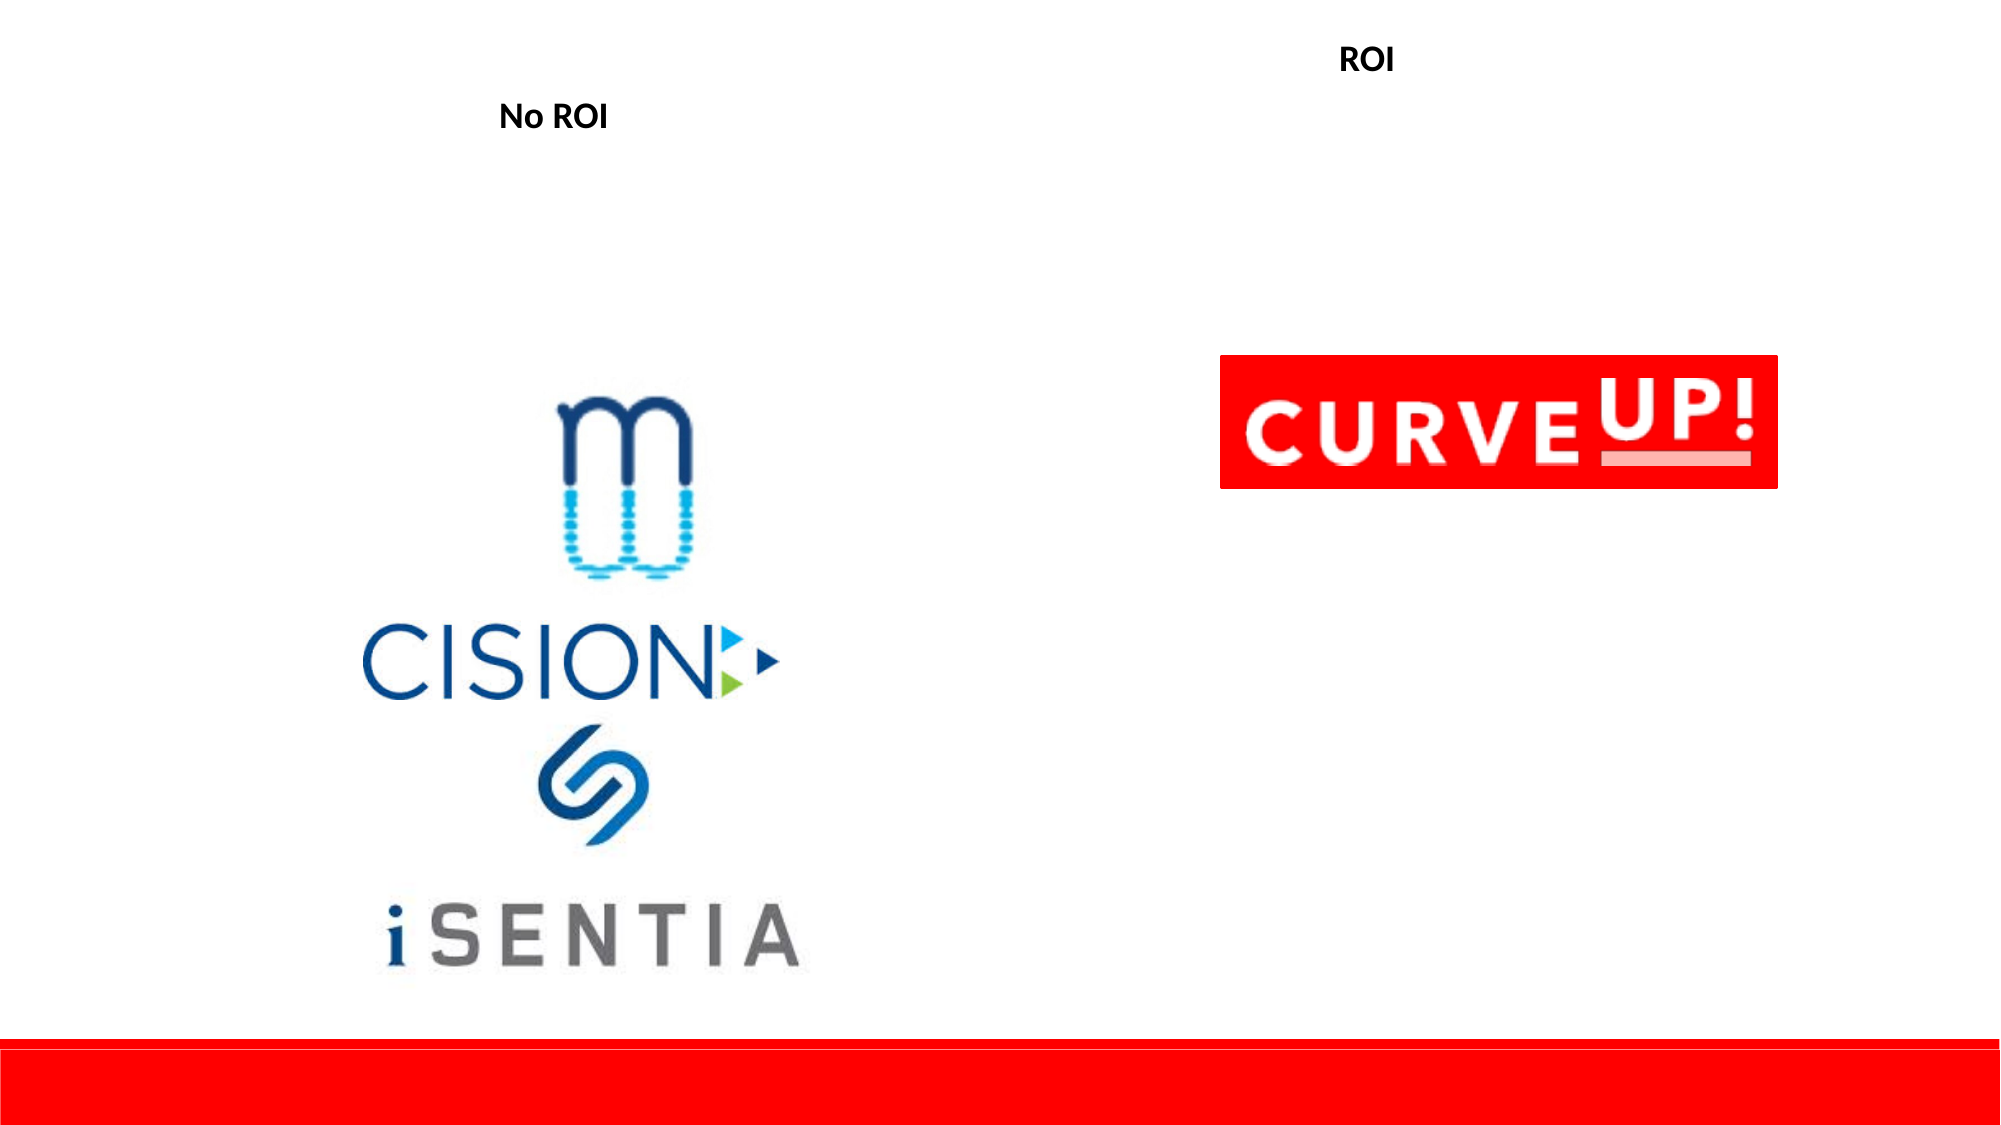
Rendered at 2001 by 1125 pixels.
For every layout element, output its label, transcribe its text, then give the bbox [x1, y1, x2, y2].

text_box [1220, 355, 1778, 489]
text_box No ROI [484, 83, 624, 144]
picture [513, 377, 736, 601]
text_box ROI [1324, 26, 1411, 86]
picture [362, 619, 825, 994]
picture [1241, 377, 1757, 467]
